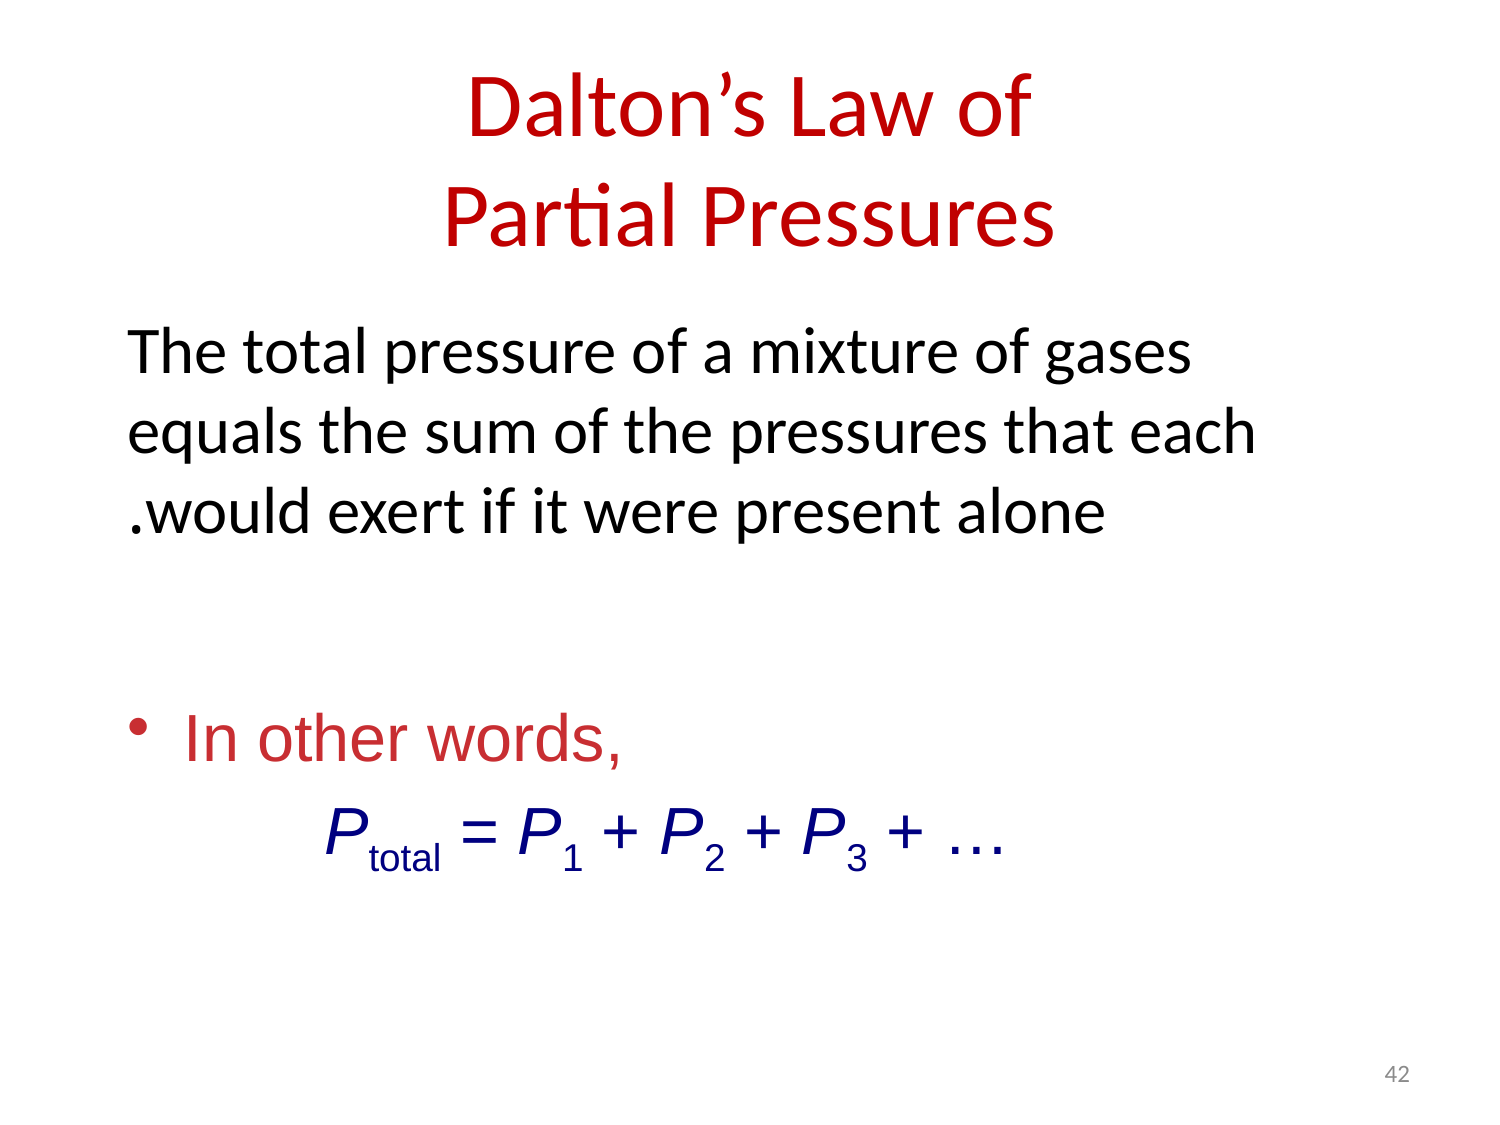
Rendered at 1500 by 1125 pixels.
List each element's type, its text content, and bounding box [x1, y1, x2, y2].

slide_number 42 [1074, 1042, 1425, 1103]
text_box In other words, Ptotal = P1 + P2 + P3 + … [112, 687, 1388, 1025]
text_box The total pressure of a mixture of gases equals the sum of the pressures that each would exert if it were present alone. [112, 299, 1388, 638]
text_box Dalton’s Law of Partial Pressures [112, 37, 1388, 225]
